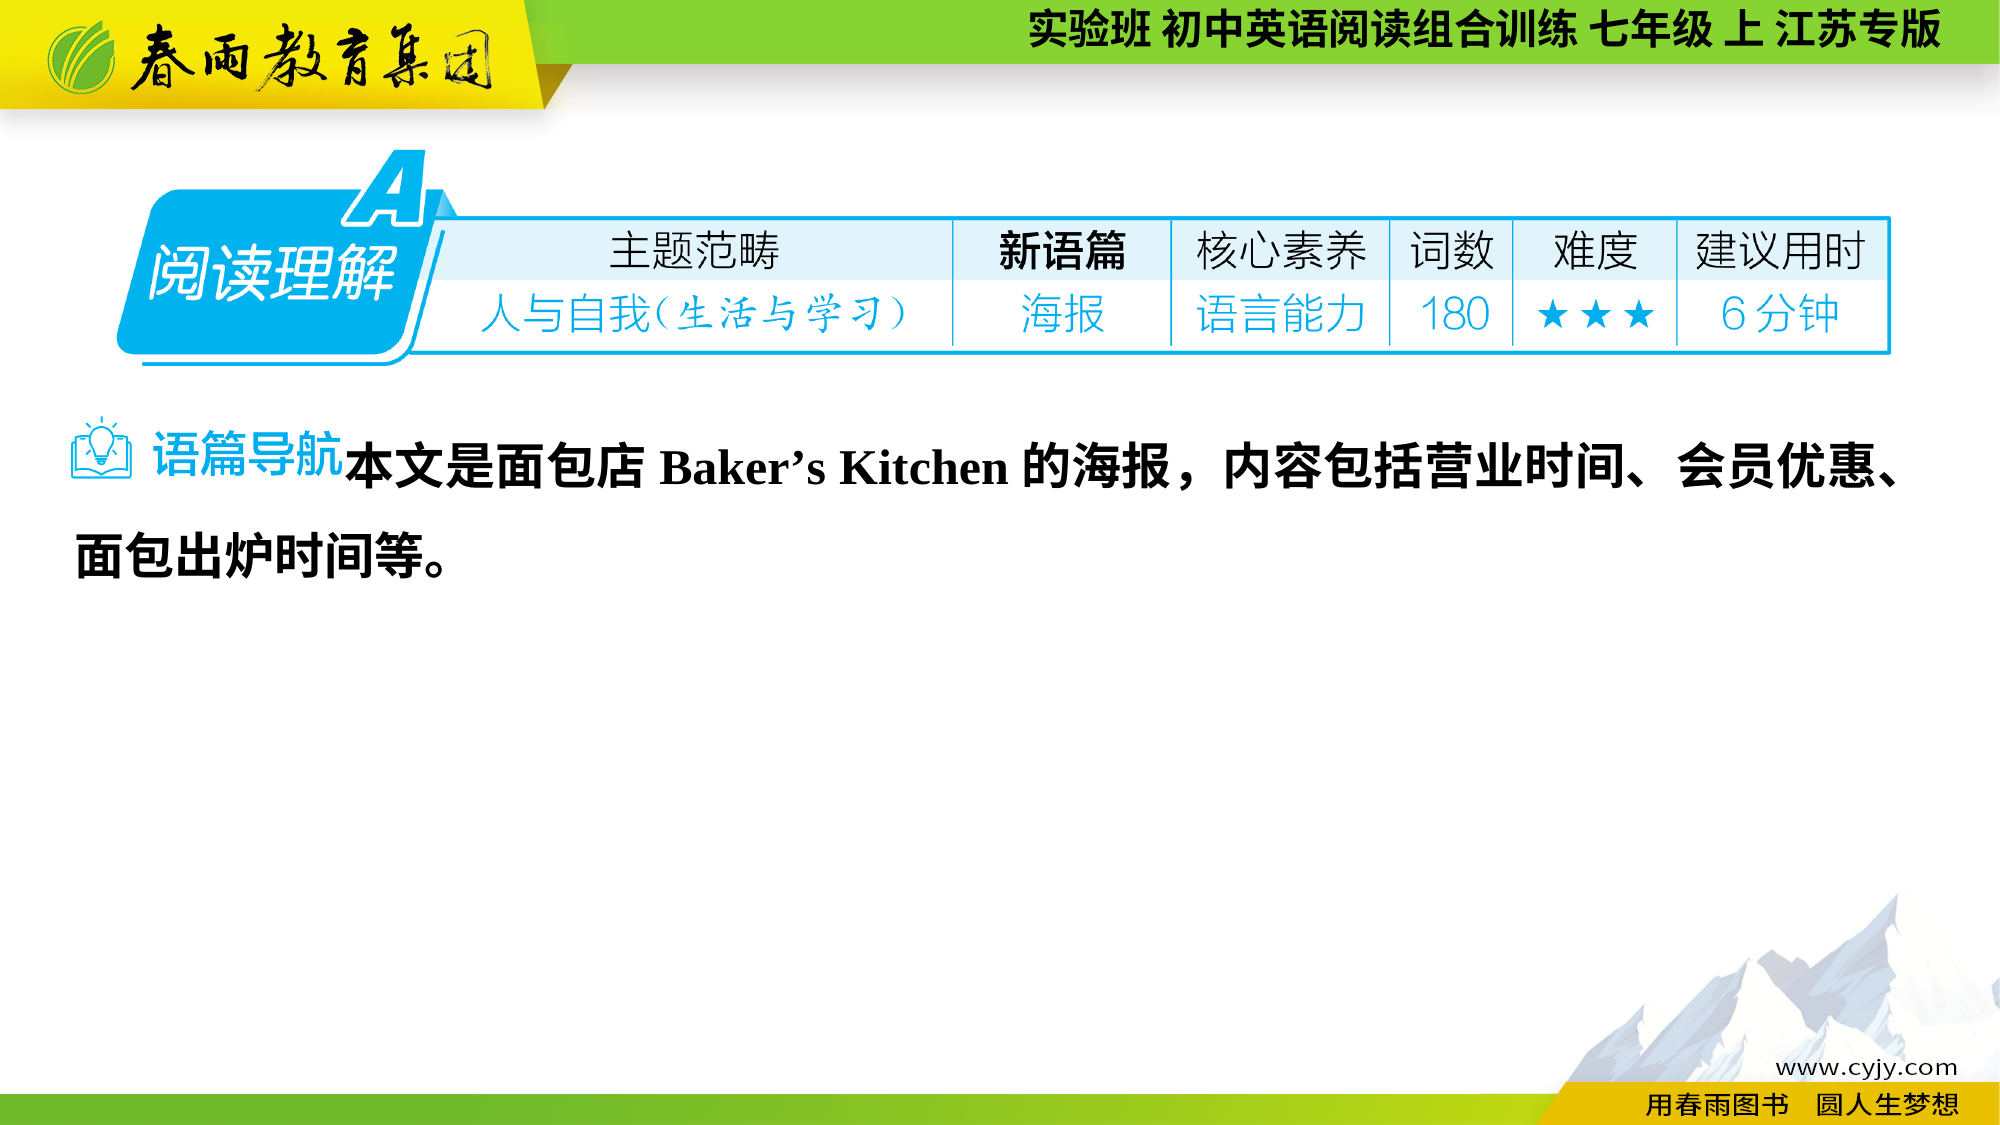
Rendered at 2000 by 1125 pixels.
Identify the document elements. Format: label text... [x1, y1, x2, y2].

picture [0, 0, 2000, 1125]
list 本文是面包店Baker’s Kitchen的海报，内容包括营业时间、会员优惠、面包出炉时间等。 [59, 397, 1944, 583]
